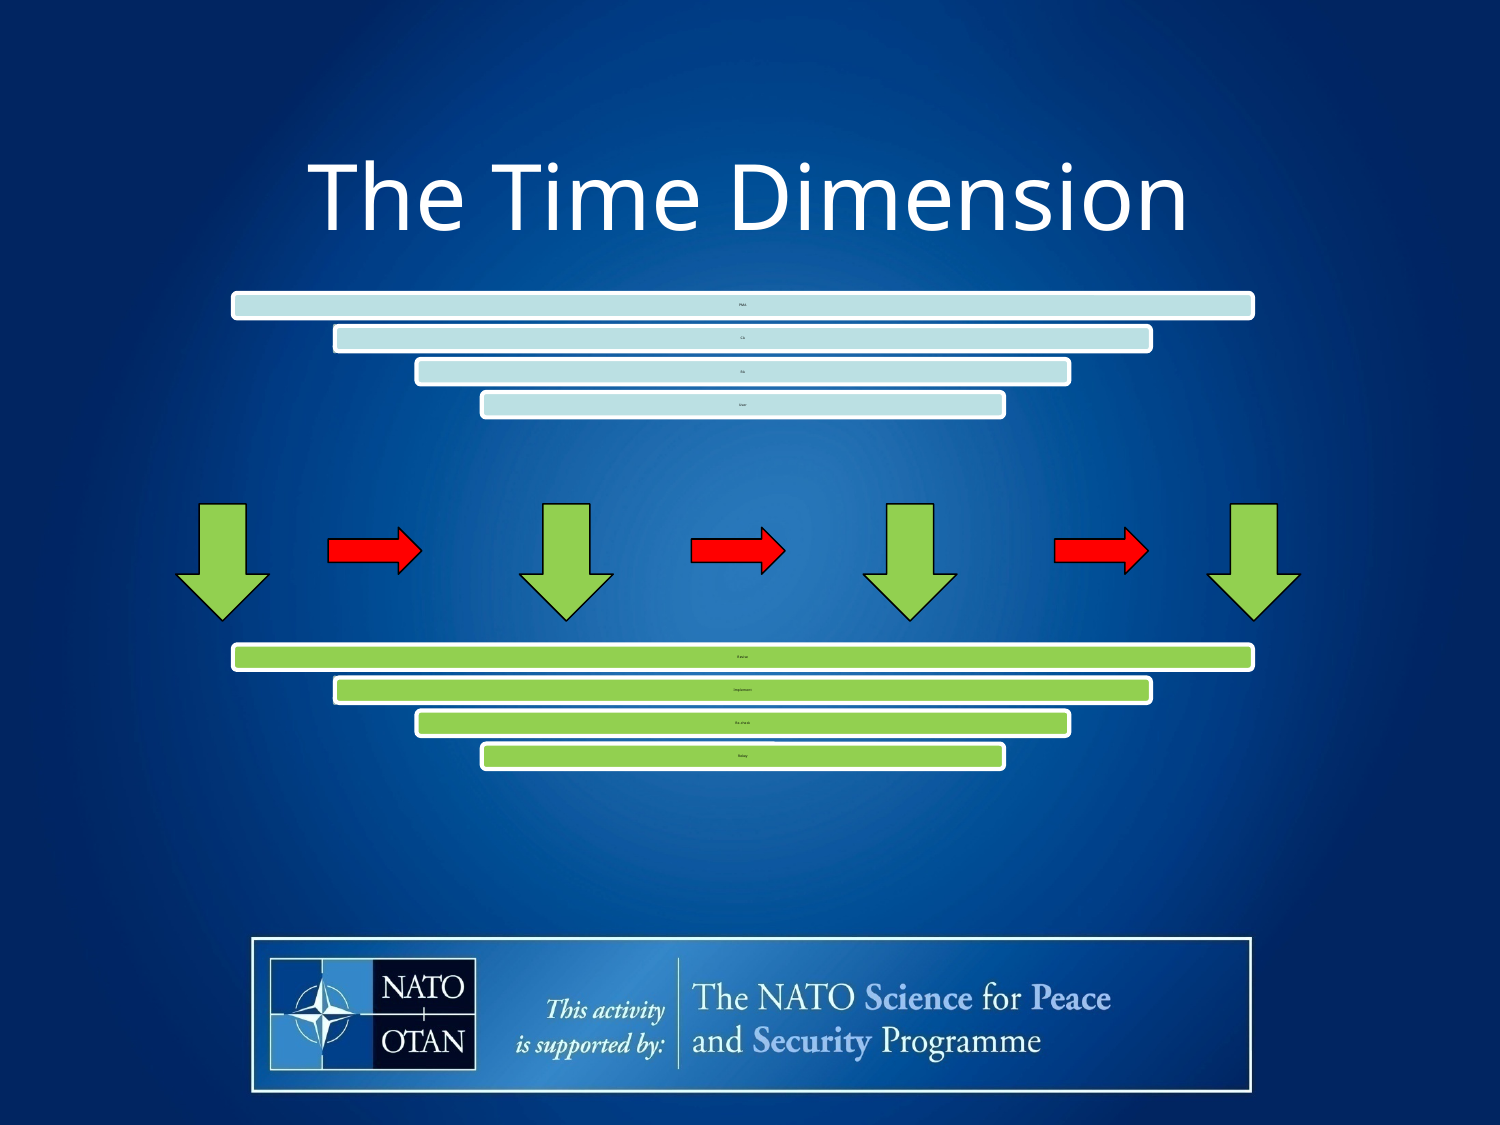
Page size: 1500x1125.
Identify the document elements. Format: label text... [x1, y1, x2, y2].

text_box [691, 527, 786, 575]
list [105, 292, 1381, 484]
text_box [863, 503, 957, 622]
text_box [328, 527, 422, 575]
picture [0, 0, 1500, 1125]
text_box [105, 644, 1381, 836]
title The Time Dimension [112, 99, 1388, 288]
text_box [1054, 527, 1149, 575]
text_box [175, 503, 270, 622]
text_box [519, 503, 614, 622]
text_box [1206, 503, 1301, 622]
